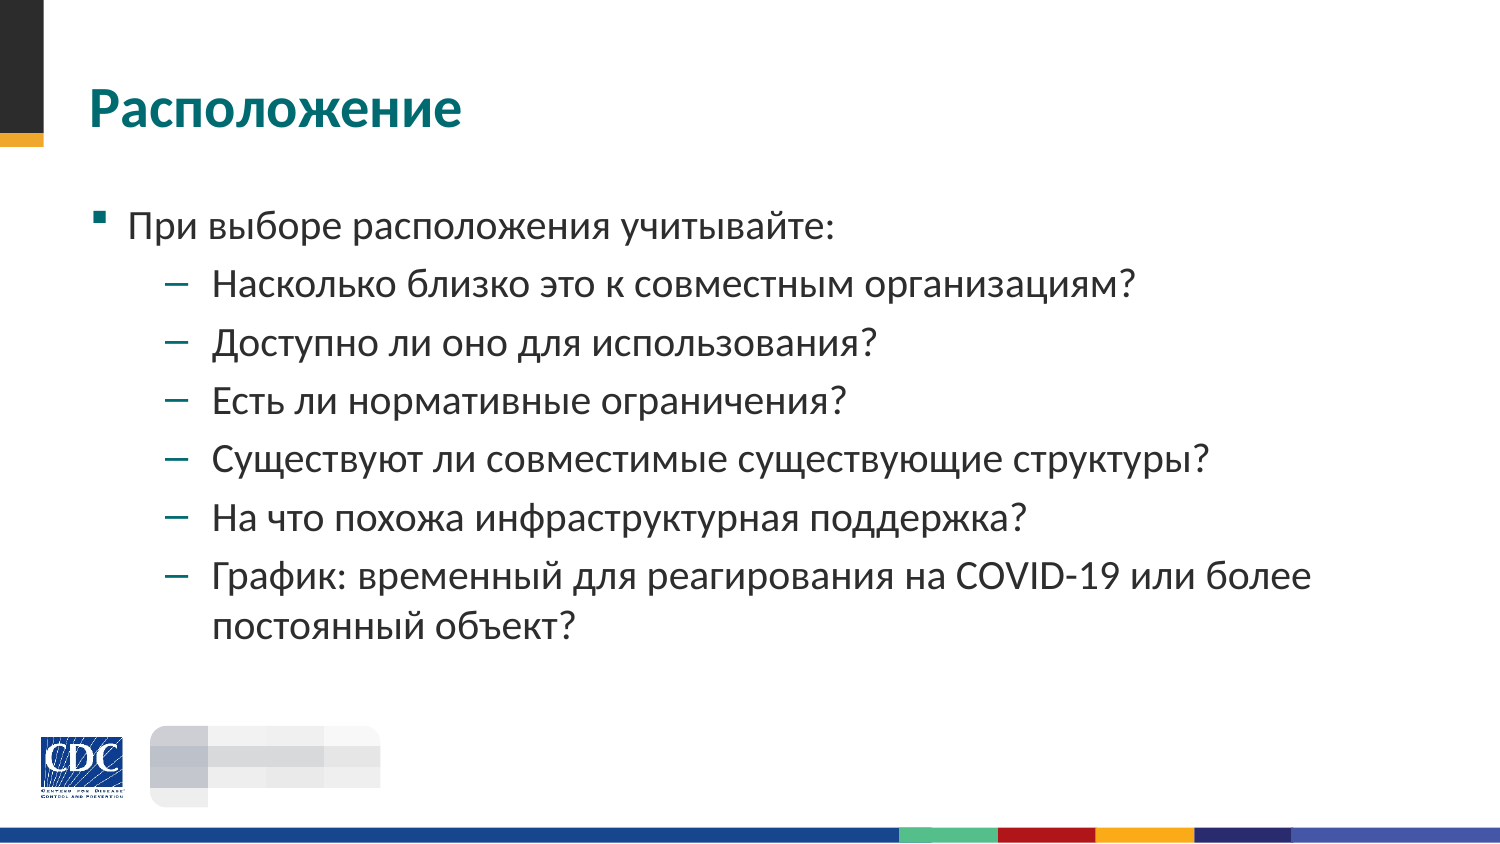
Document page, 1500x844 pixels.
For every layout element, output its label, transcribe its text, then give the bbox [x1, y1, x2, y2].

title Расположение [75, 33, 1425, 147]
list При выборе расположения учитывайте: Насколько близко это к совместным организациям? Доступно ли оно для использования? Есть ли нормативные ограничения? Существуют ли совместимые существующие структуры? На что похожа инфраструктурная поддержка? График: временный для реагирования на COVID-19 или более постоянный объект? [75, 190, 1414, 739]
picture [41, 737, 125, 798]
